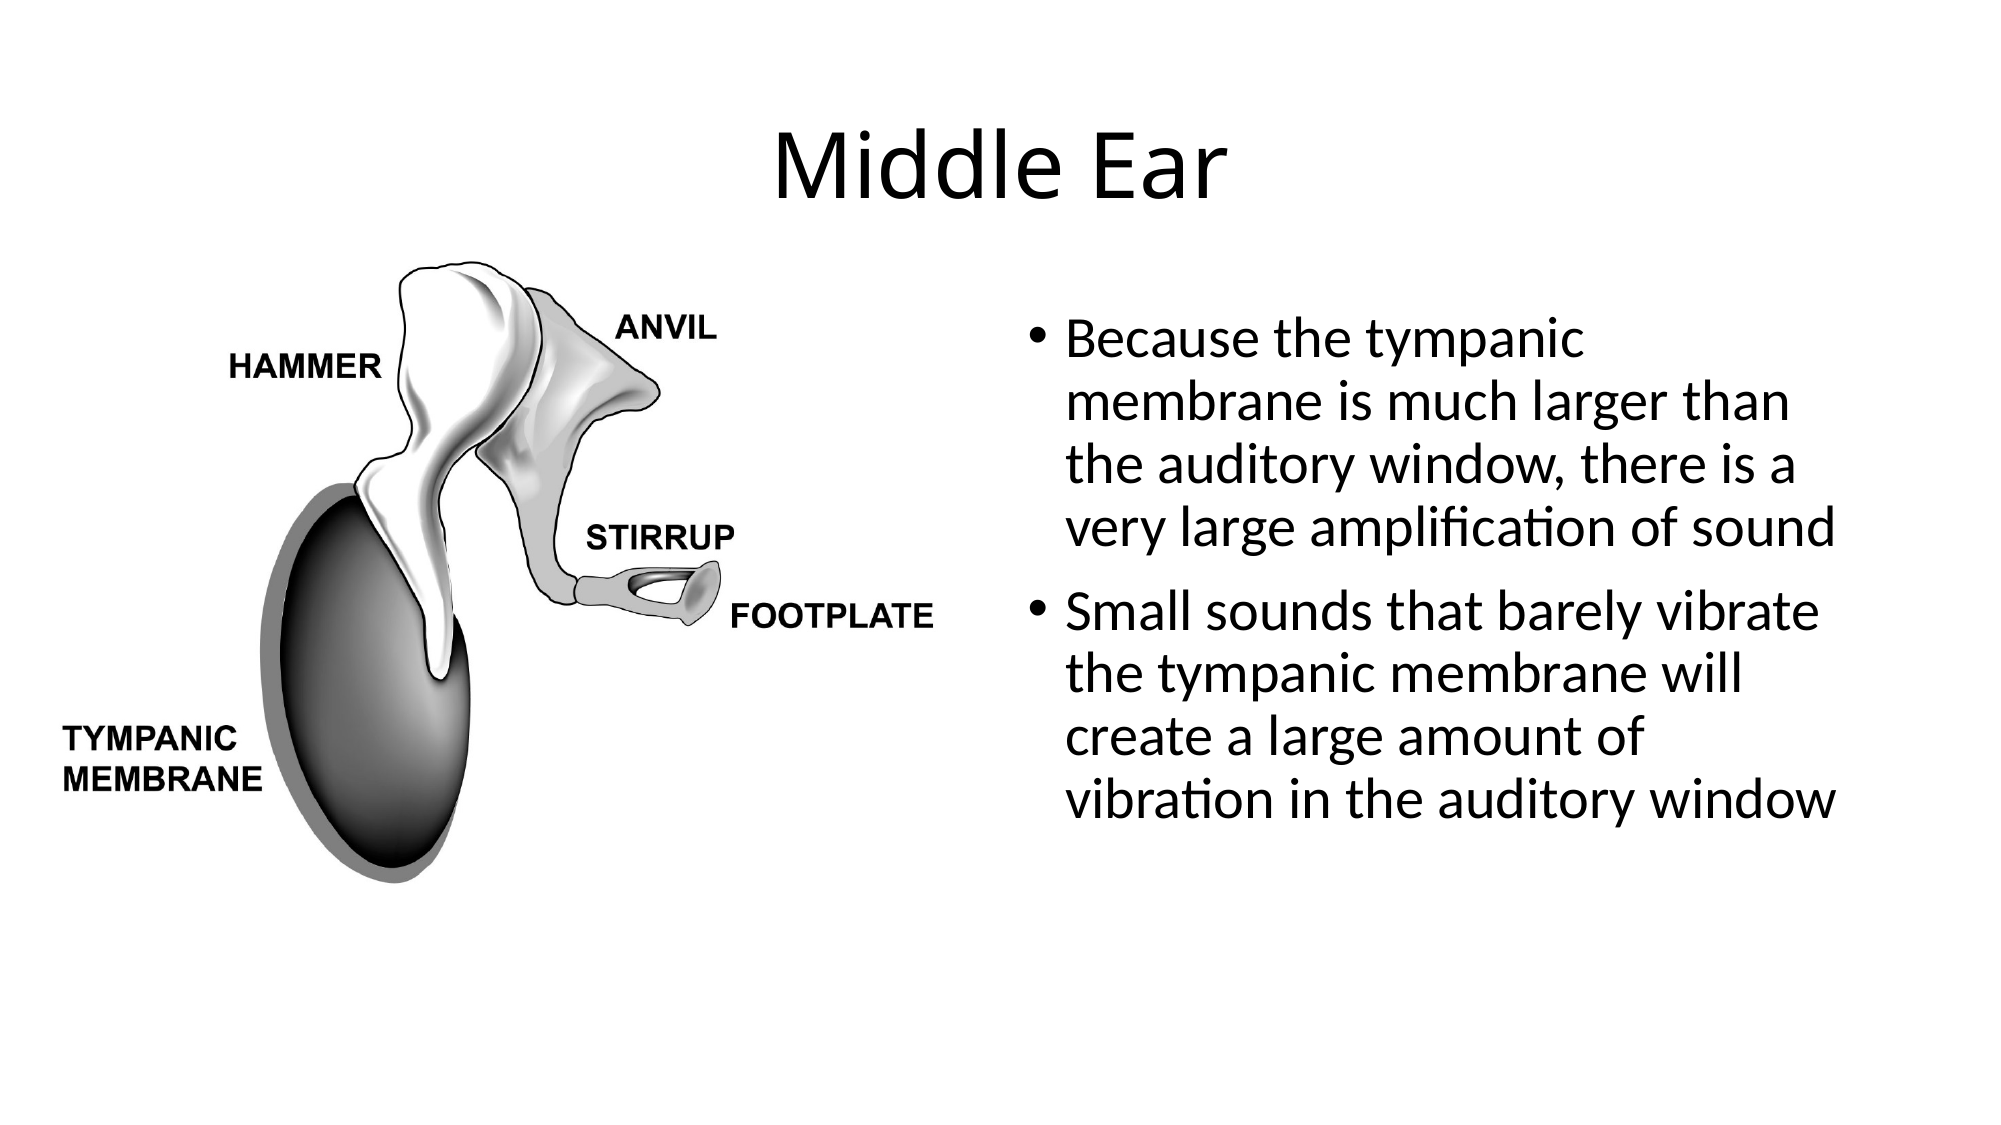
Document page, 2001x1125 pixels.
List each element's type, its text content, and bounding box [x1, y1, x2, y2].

list Because the tympanic membrane is much larger than the auditory window, there is a very large amplification of sound Small sounds that barely vibrate the tympanic membrane will create a large amount of vibration in the auditory window [1012, 299, 1863, 1014]
title Middle Ear [137, 59, 1863, 278]
picture [47, 244, 951, 903]
